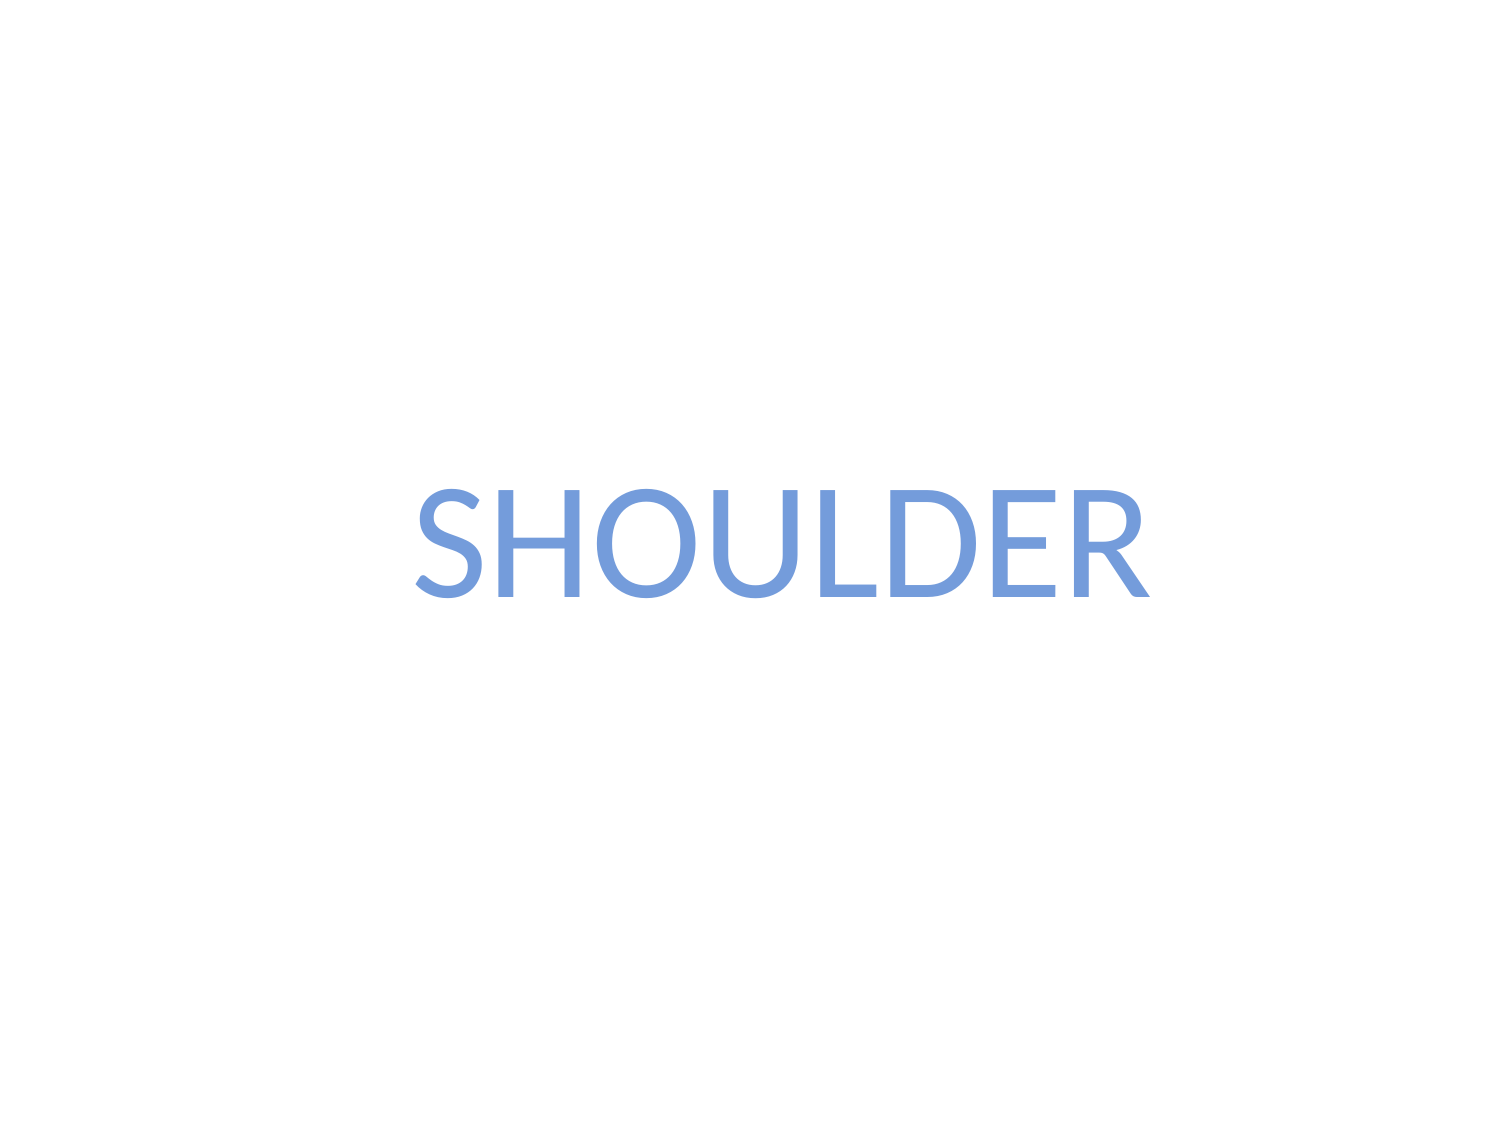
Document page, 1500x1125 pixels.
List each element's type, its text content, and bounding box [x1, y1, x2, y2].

title SHOULDER [105, 410, 1381, 652]
